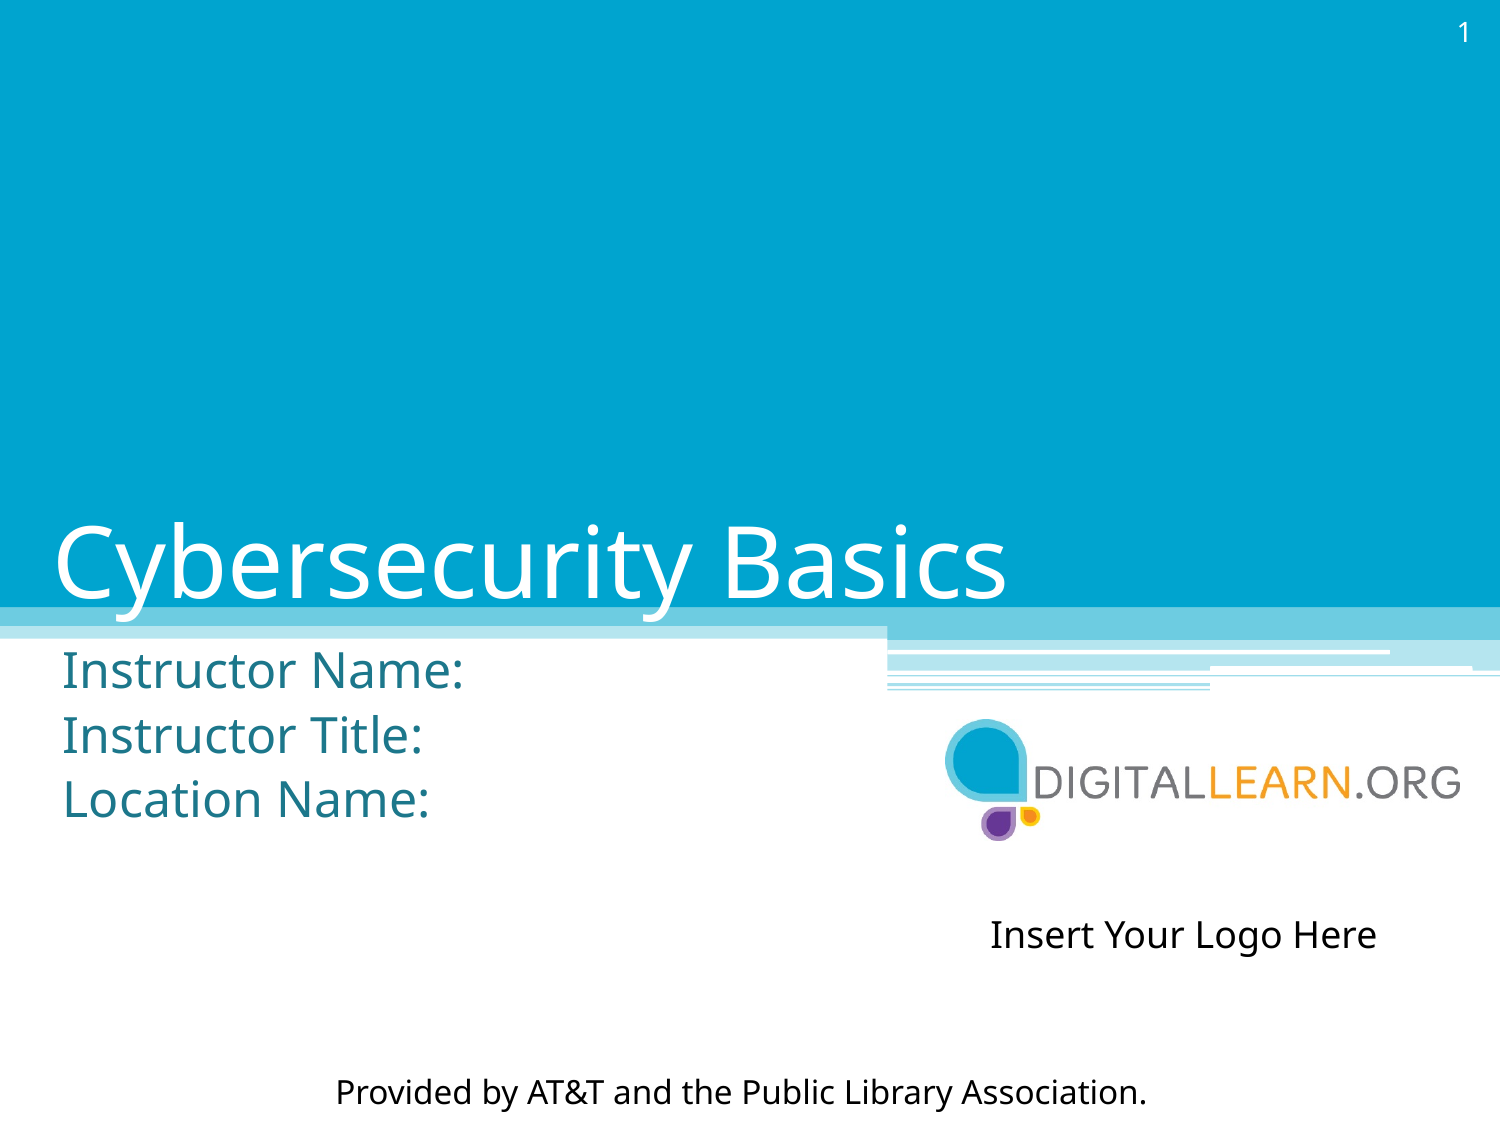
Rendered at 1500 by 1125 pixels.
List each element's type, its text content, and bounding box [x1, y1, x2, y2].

title Cybersecurity Basics [37, 463, 1488, 626]
text_box Insert Your Logo Here [945, 903, 1423, 964]
slide_number 1 [1364, 0, 1488, 61]
text_box Provided by AT&T and the Public Library Association. [0, 1064, 1485, 1120]
subtitle Instructor Name: Instructor Title: Location Name: [40, 631, 888, 850]
picture [945, 719, 1460, 841]
